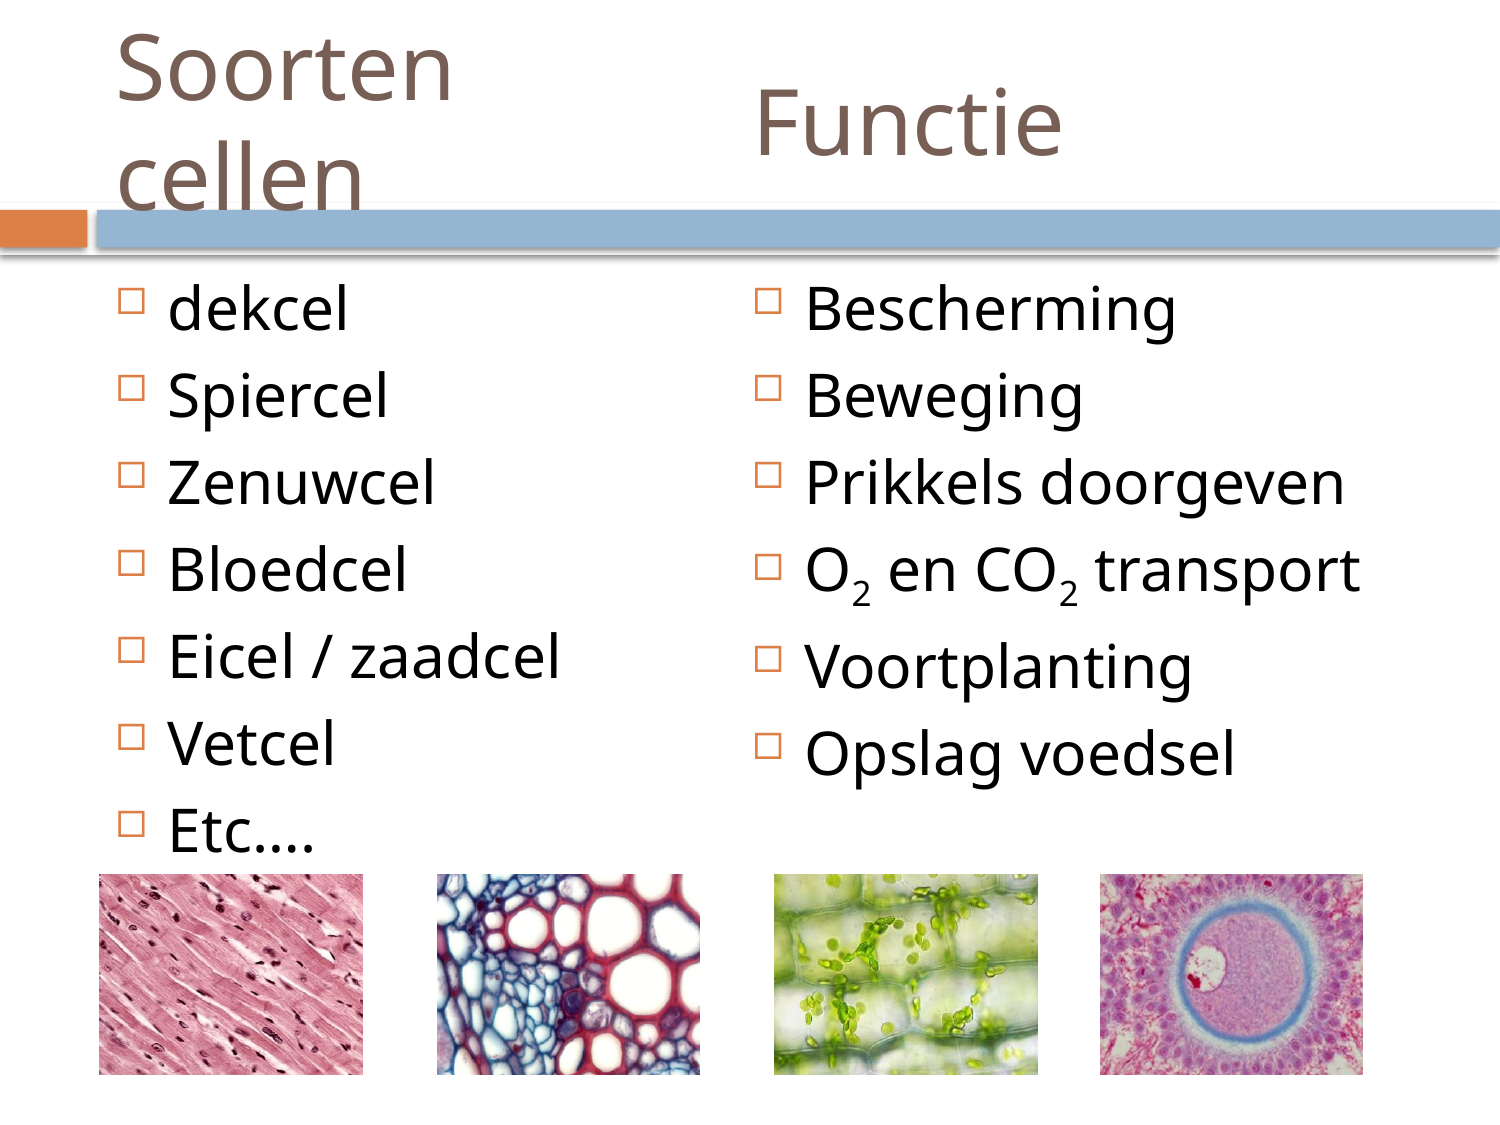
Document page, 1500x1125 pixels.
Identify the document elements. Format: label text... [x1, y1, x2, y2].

text_box Bescherming Beweging Prikkels doorgeven O2 en CO2 transport Voortplanting Opslag voedsel [737, 262, 1400, 1000]
text_box Functie [737, 37, 1312, 200]
list dekcel Spiercel Zenuwcel Bloedcel Eicel / zaadcel Vetcel Etc…. [100, 262, 638, 1001]
title Soorten cellen [100, 37, 676, 201]
picture [774, 874, 1038, 1076]
picture [99, 874, 363, 1076]
picture [1099, 874, 1363, 1076]
picture [437, 874, 701, 1076]
